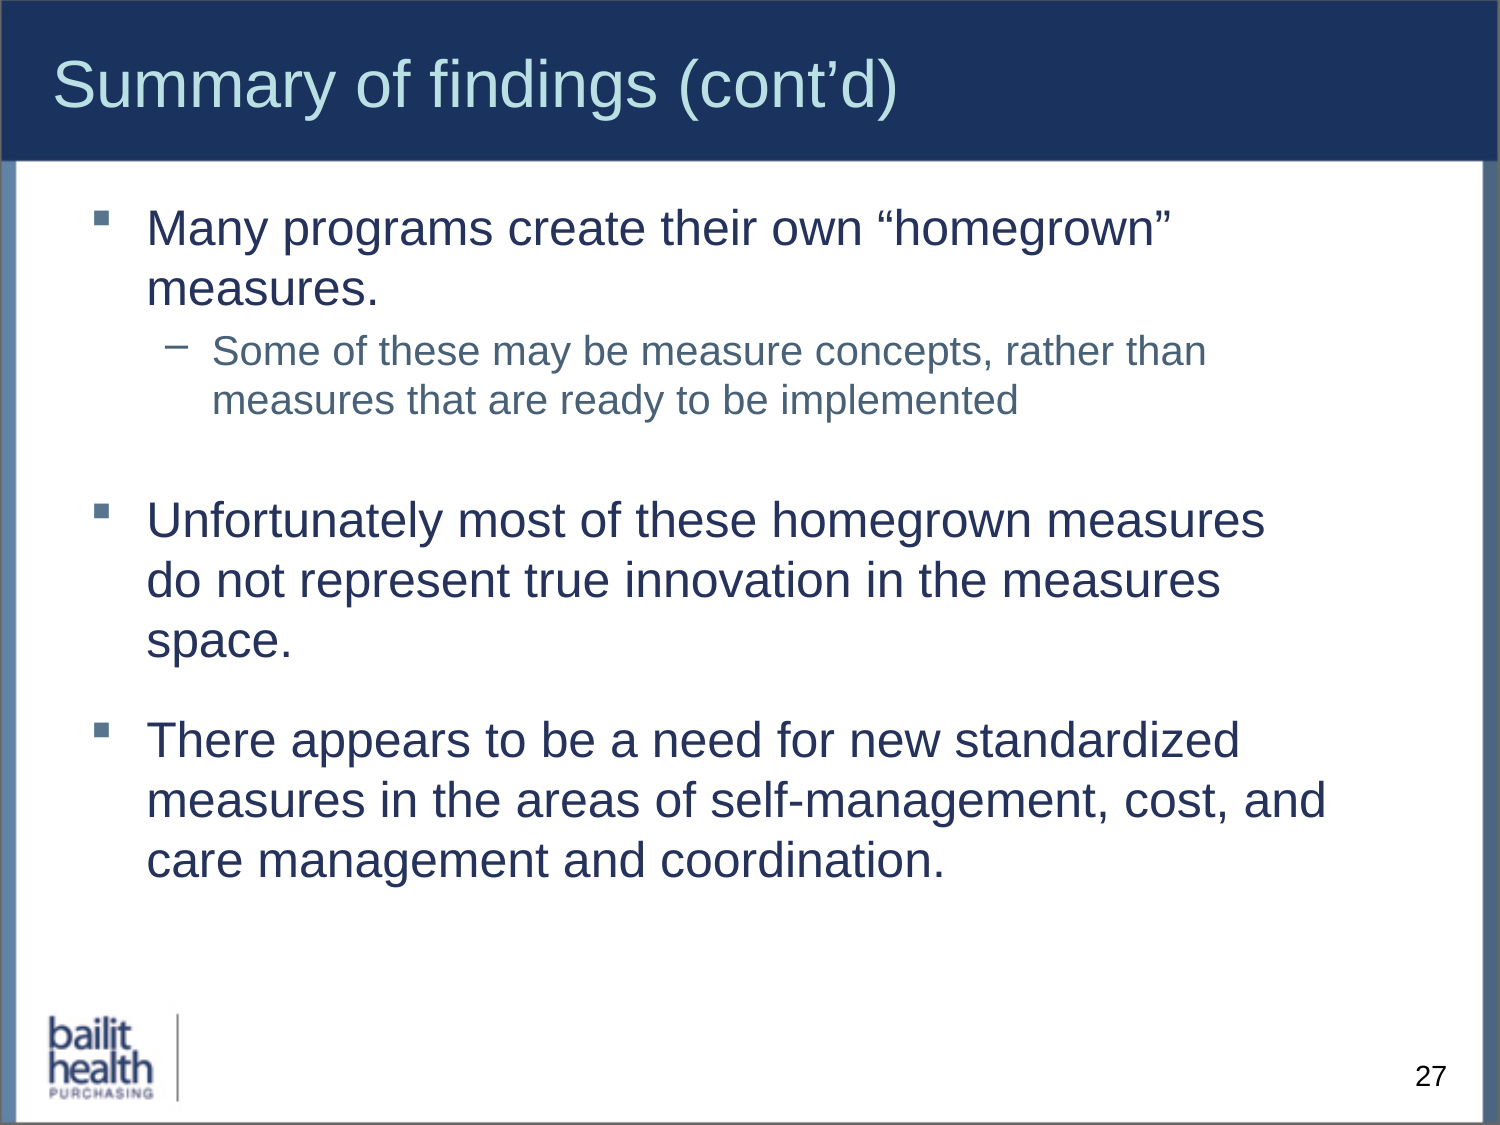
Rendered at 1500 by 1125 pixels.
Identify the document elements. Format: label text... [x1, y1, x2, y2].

slide_number 27 [1374, 1049, 1463, 1088]
picture [0, 0, 1500, 1125]
list Many programs create their own “homegrown” measures. Some of these may be measure concepts, rather than measures that are ready to be implemented Unfortunately most of these homegrown measures do not represent true innovation in the measures space. There appears to be a need for new standardized measures in the areas of self-management, cost, and care management and coordination. [74, 187, 1350, 863]
title Summary of findings (cont’d) [37, 0, 1313, 176]
